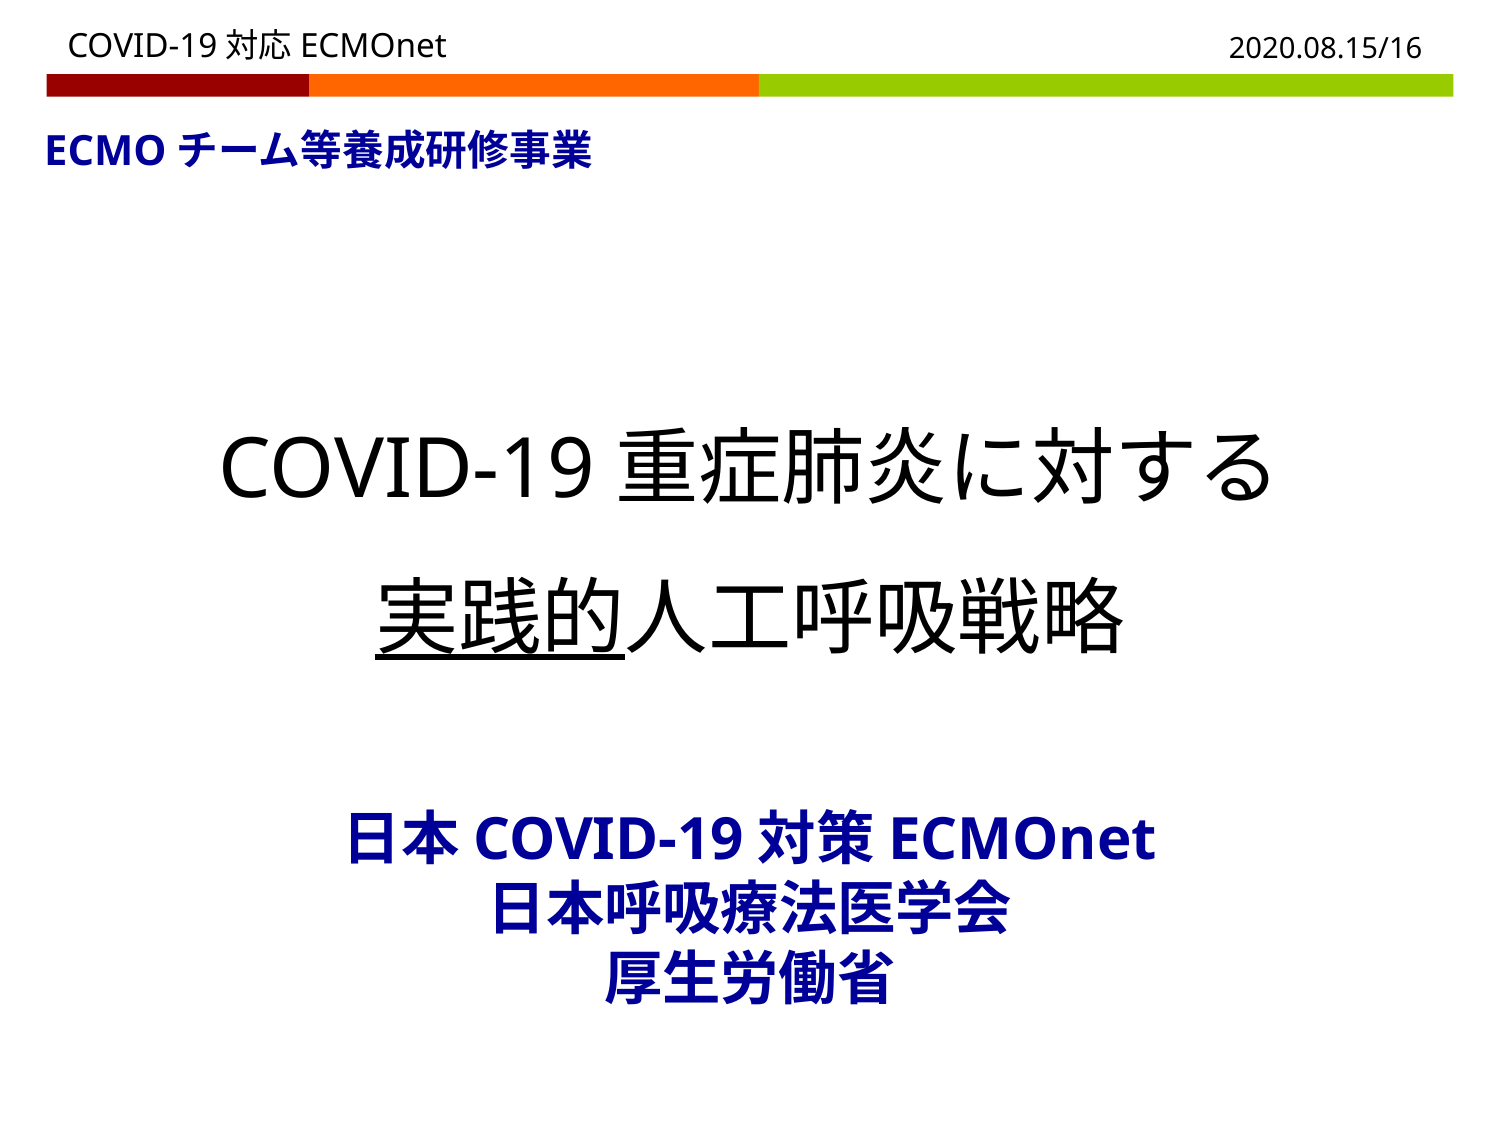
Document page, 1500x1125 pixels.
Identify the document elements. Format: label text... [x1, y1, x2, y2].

text_box ECMOチーム等養成研修事業 [29, 116, 703, 182]
text_box 2020.08.15/16 [1214, 22, 1438, 72]
text_box COVID-19対応ECMOnet [52, 16, 462, 72]
text_box COVID-19重症肺炎に対する 実践的人工呼吸戦略 [0, 357, 1500, 672]
text_box 日本COVID-19対策ECMOnet 日本呼吸療法医学会 厚生労働省 [258, 794, 1242, 1019]
